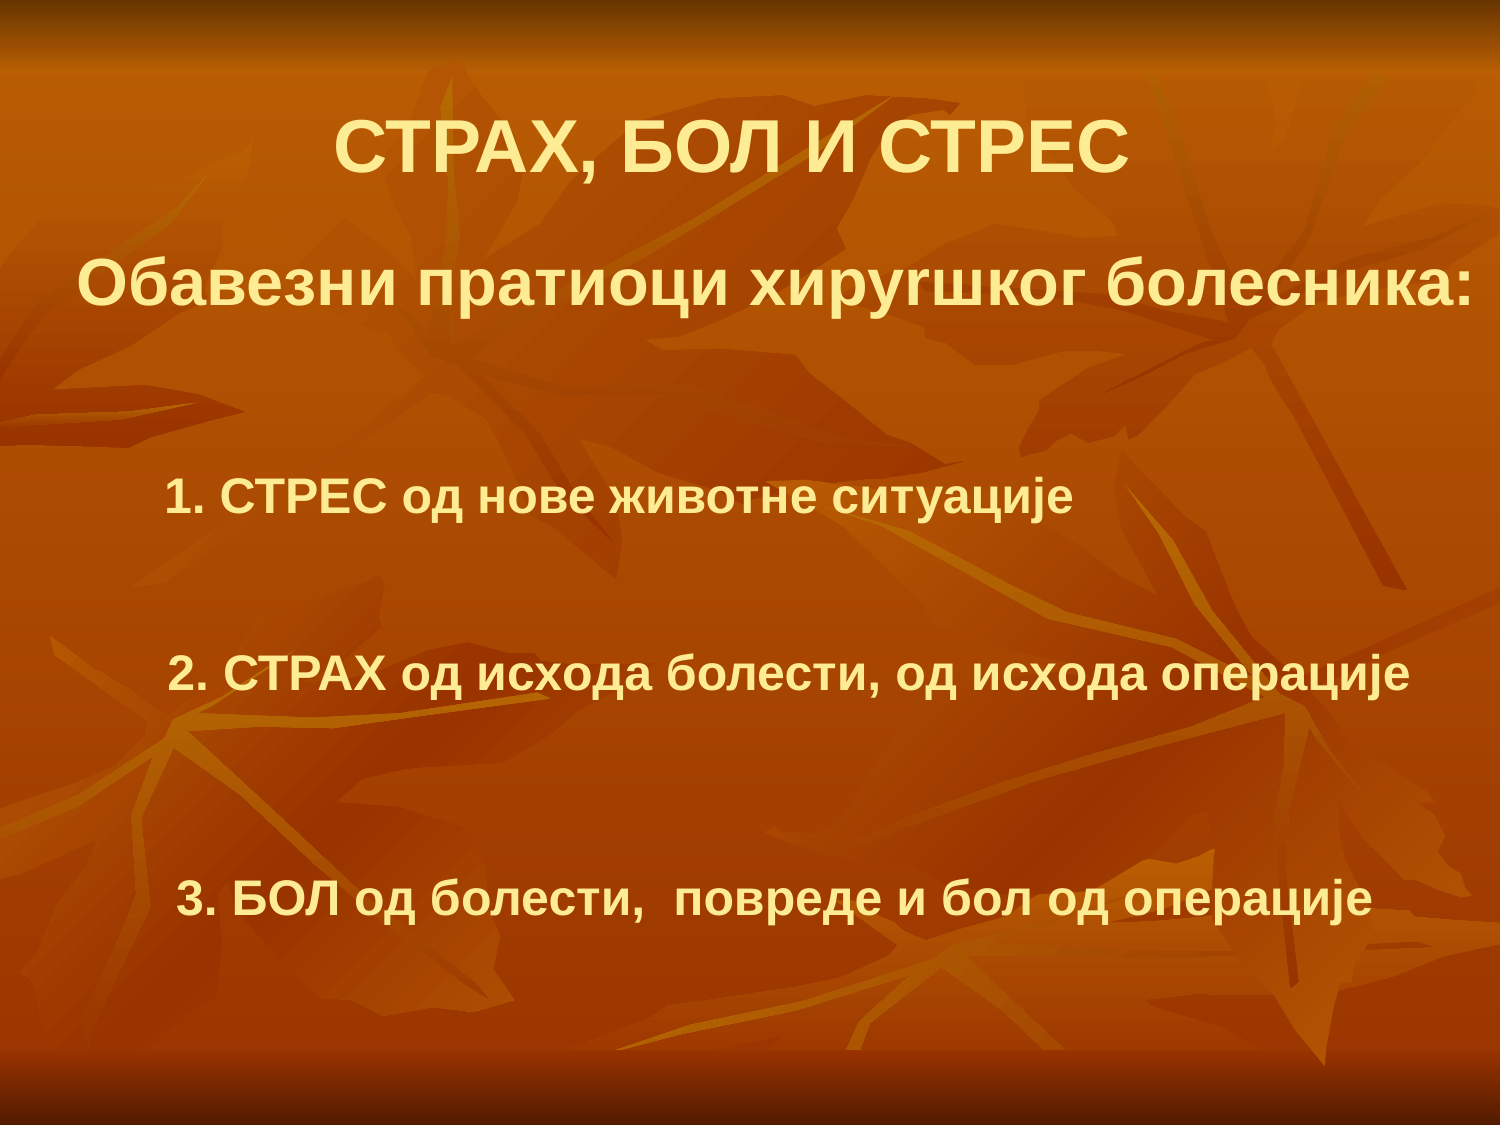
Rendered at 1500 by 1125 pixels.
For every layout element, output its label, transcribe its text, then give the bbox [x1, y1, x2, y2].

text_box 3. БОЛ од болести, повредe и бол oд oперацијe [161, 857, 1390, 993]
text_box 2. СТРАХ од исхoда болести, од исхoда операције [152, 633, 1427, 753]
text_box Oбавезни пратиоци хируrшког бoлесника: [53, 231, 1500, 327]
text_box 1. СТРЕС од нове животне ситуације [149, 456, 1090, 591]
text_box СТРАХ, БОЛ И СТРЕС [253, 90, 1211, 195]
